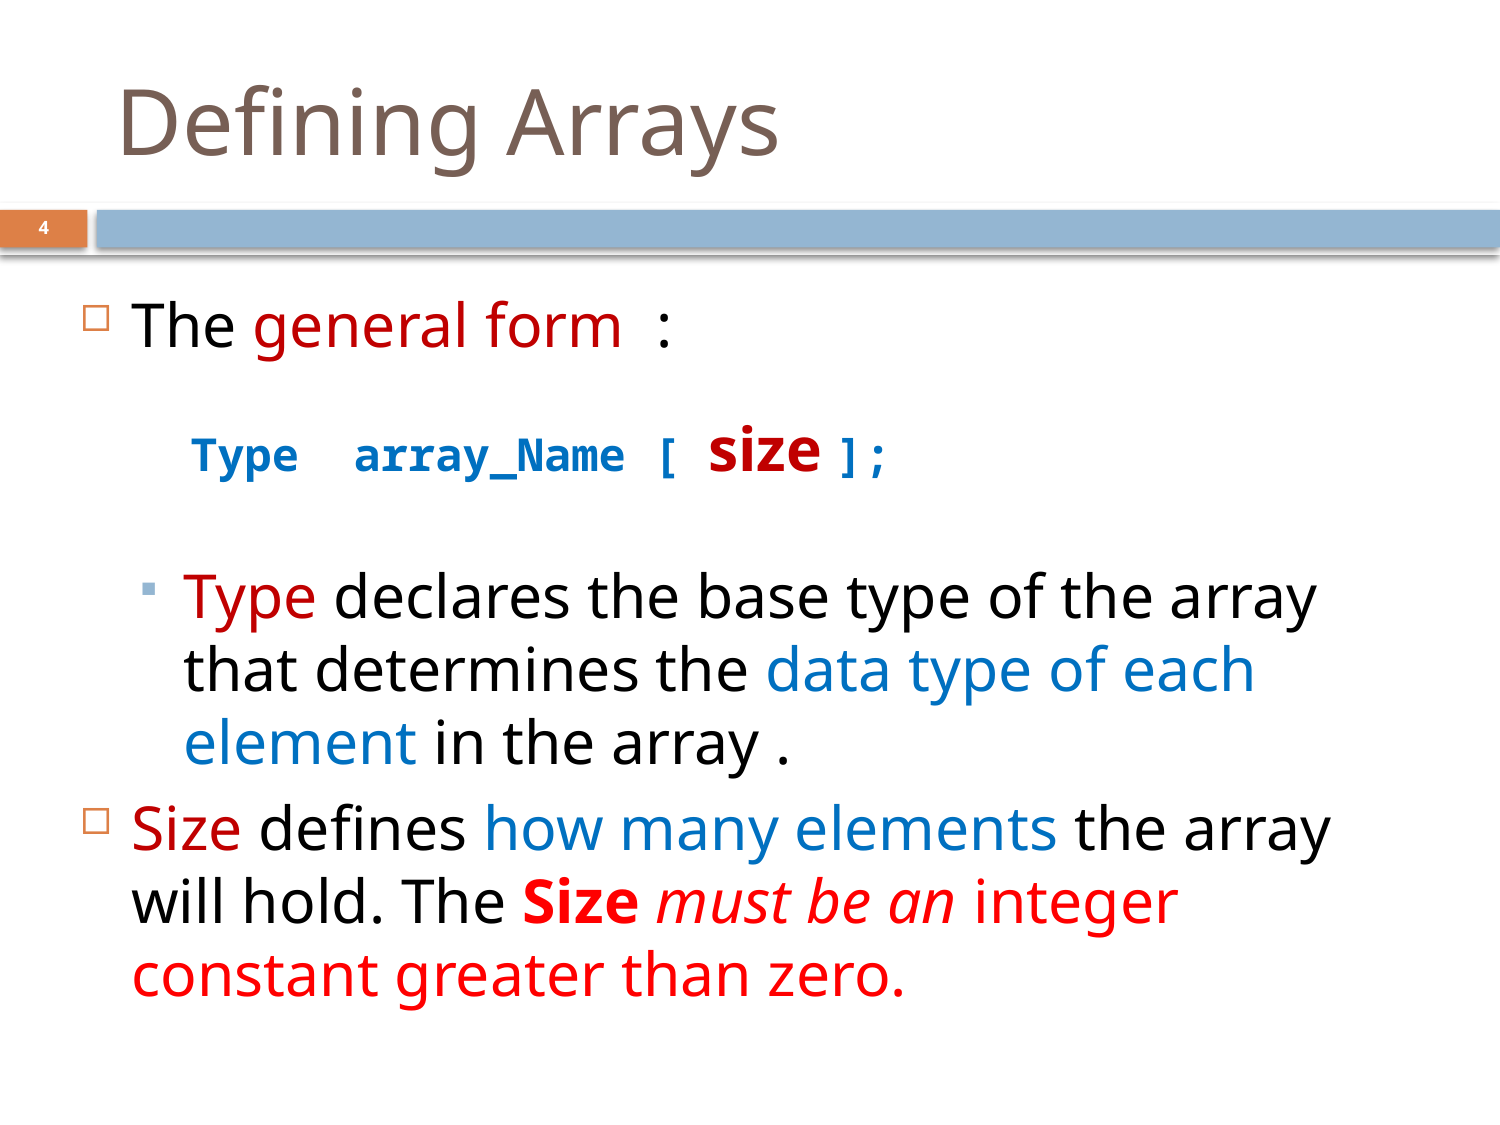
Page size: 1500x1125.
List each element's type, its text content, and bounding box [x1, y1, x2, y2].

slide_number 4 [0, 208, 88, 249]
list The general form : Type array_Name [ size ]; Type declares the base type of the array that determines the data type of each element in the array . Size defines how many elements the array will hold. The Size must be an integer constant greater than zero. [64, 278, 1403, 1017]
title Defining Arrays [100, 37, 1439, 201]
